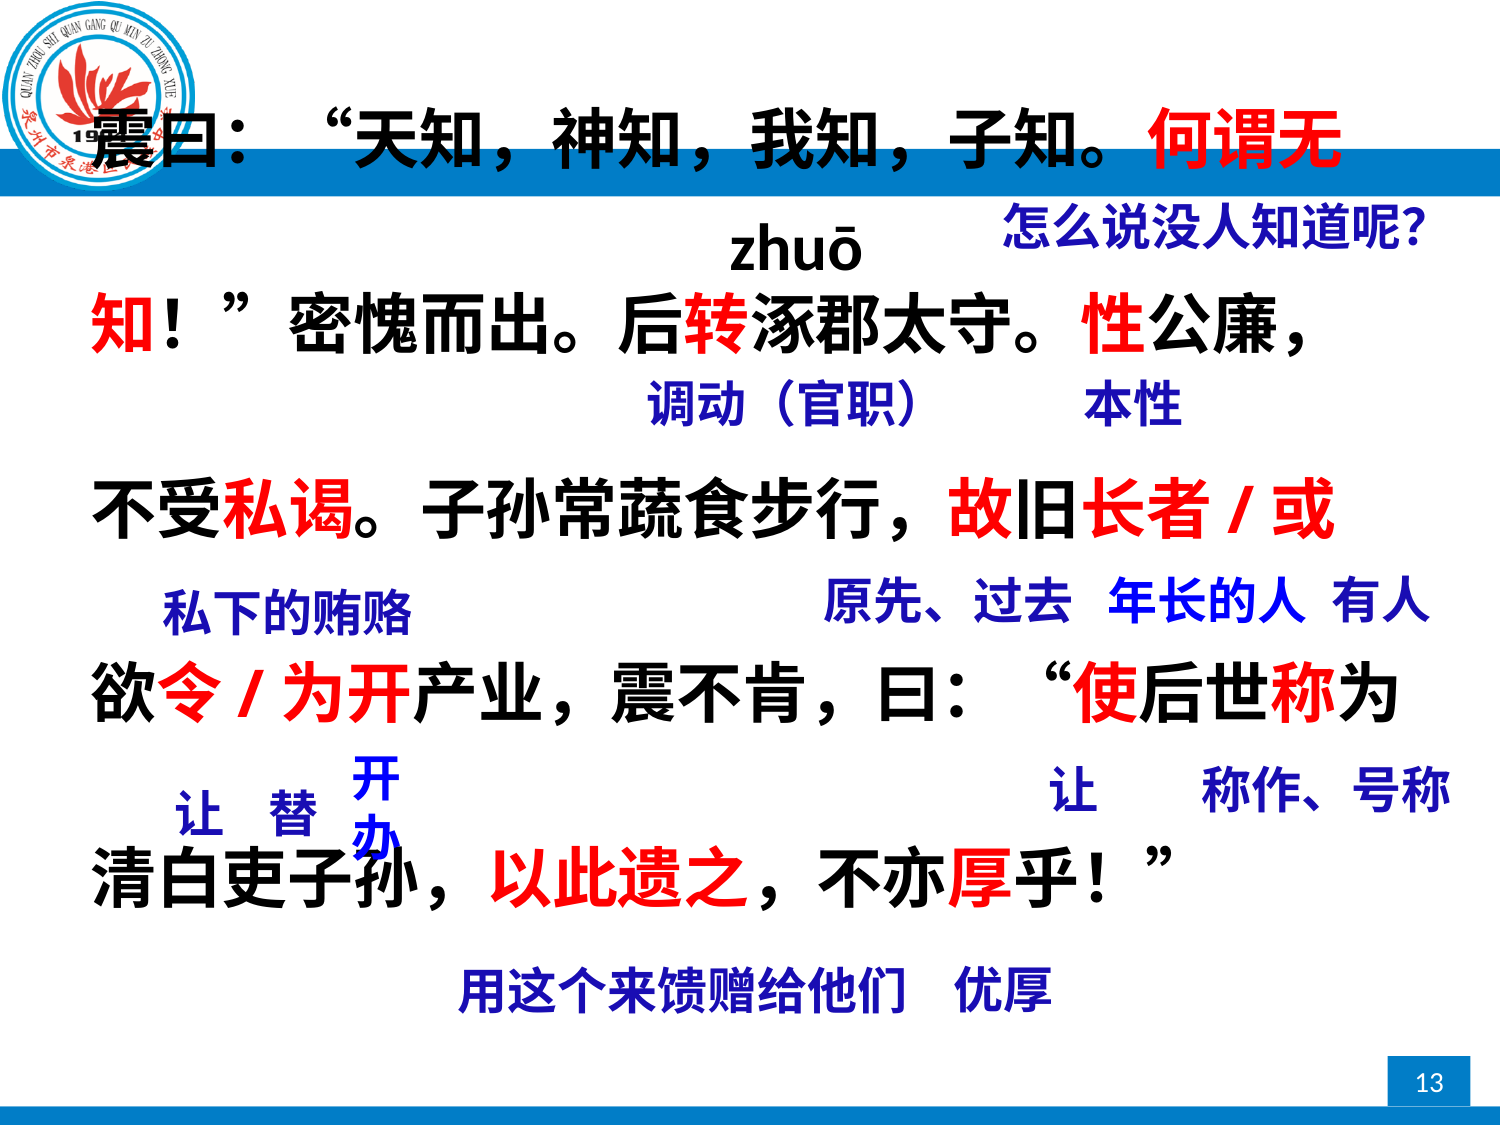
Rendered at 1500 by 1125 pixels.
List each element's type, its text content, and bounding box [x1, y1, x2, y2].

text_box 有人 [1316, 561, 1500, 637]
text_box 私下的贿赂 [147, 574, 550, 649]
text_box zhuō [714, 196, 939, 291]
text_box 开办 [336, 739, 420, 875]
text_box 年长的人 [1093, 562, 1323, 638]
text_box 本性 [1069, 364, 1294, 440]
text_box 怎么说没人知道呢？ [986, 187, 1471, 263]
text_box 原先、过去 [809, 562, 1093, 638]
text_box 称作、号称 [1186, 751, 1471, 827]
text_box 用这个来馈赠给他们 [442, 952, 961, 1027]
picture [41, 40, 155, 149]
picture [15, 14, 181, 174]
picture [9, 6, 189, 182]
text_box 让 [159, 775, 242, 850]
list 震曰：“天知，神知，我知，子知。何谓无 知！”密愧而出。后转涿郡太守。性公廉， 不受私谒。子孙常蔬食步行，故旧长者/或 欲令/为开产业，震不肯，曰：“使后世称为 清白吏子孙，以此遗之，不亦厚乎！” [75, 90, 1425, 1005]
text_box 让 [1033, 751, 1114, 827]
picture [2, 107, 75, 191]
picture [110, 1, 195, 79]
text_box 调动（官职） [631, 364, 1069, 440]
picture [2, 1, 88, 86]
text_box 优厚 [938, 951, 1093, 1026]
text_box 替 [253, 775, 336, 850]
